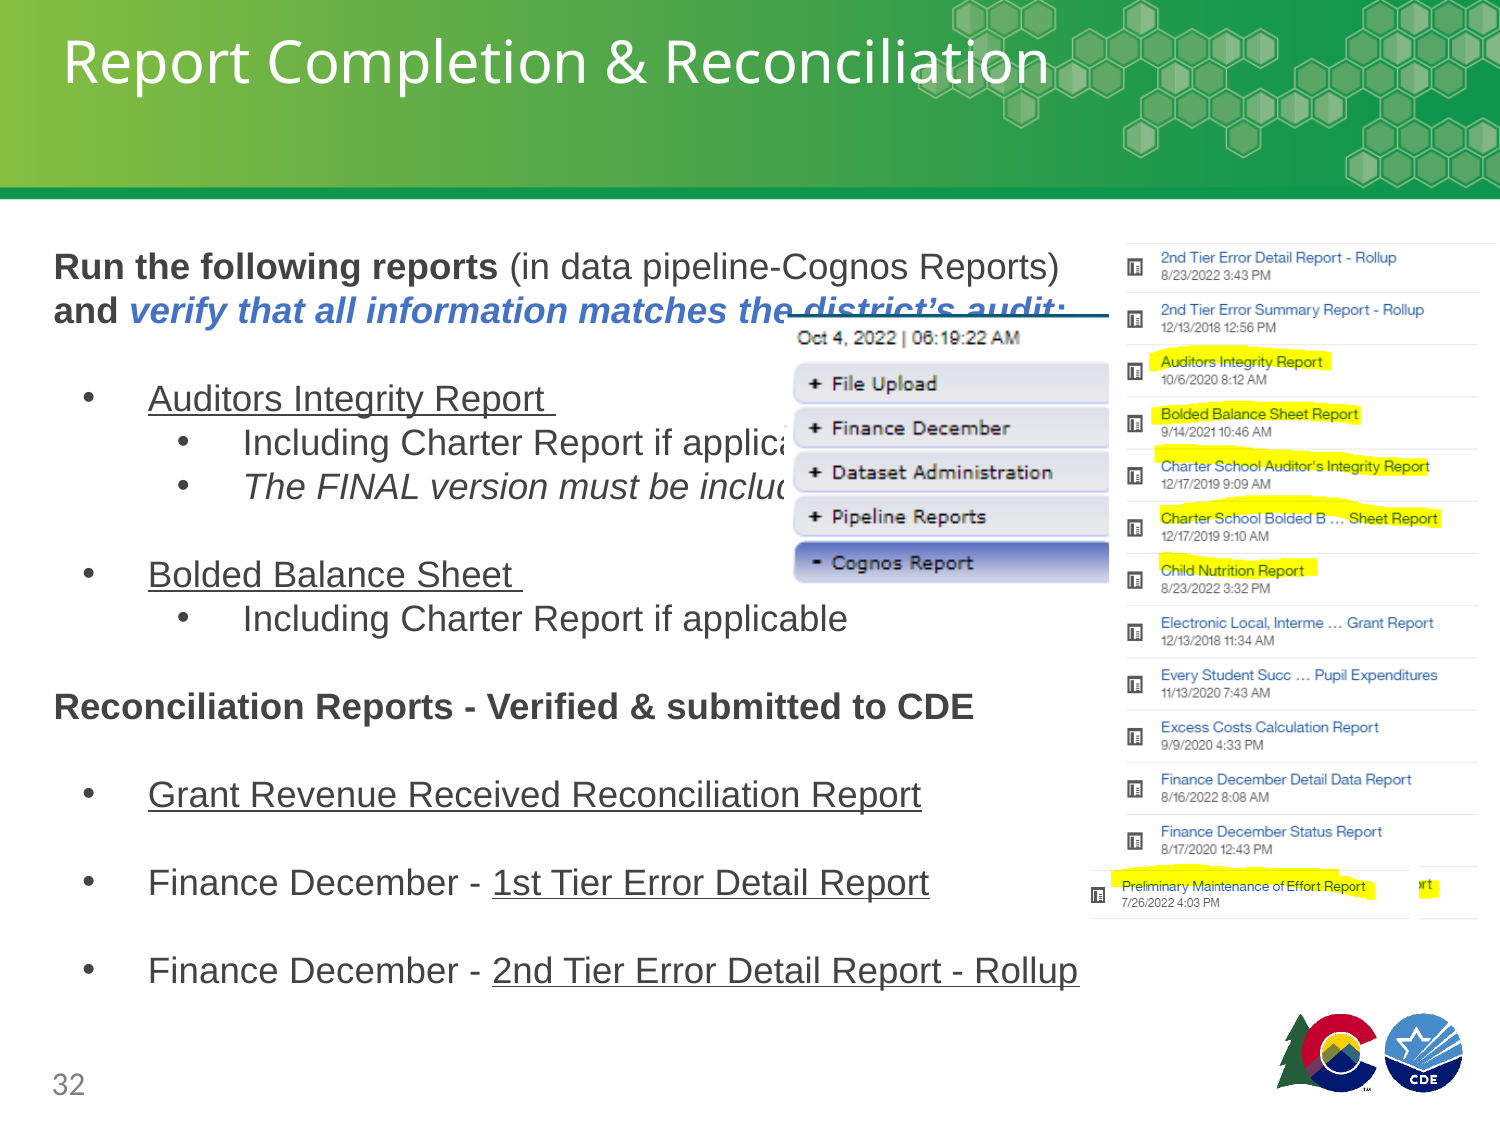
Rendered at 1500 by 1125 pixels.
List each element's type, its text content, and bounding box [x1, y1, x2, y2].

slide_number 32 [36, 1054, 375, 1115]
picture [784, 242, 1500, 927]
title Report Completion & Reconciliation [62, 31, 1061, 156]
picture [1275, 1012, 1463, 1093]
picture [0, 0, 1500, 200]
list Run the following reports (in data pipeline-Cognos Reports) and verify that all information matches the district’s audit: Auditors Integrity Report Including Charter Report if applicable The FINAL version must be included in audit Bolded Balance Sheet Including Charter Report if applicable Reconciliation Reports - Verified & submitted to CDE Grant Revenue Received Reconciliation Report Finance December - 1st Tier Error Detail Report Finance December - 2nd Tier Error Detail Report - Rollup [53, 242, 1110, 1001]
